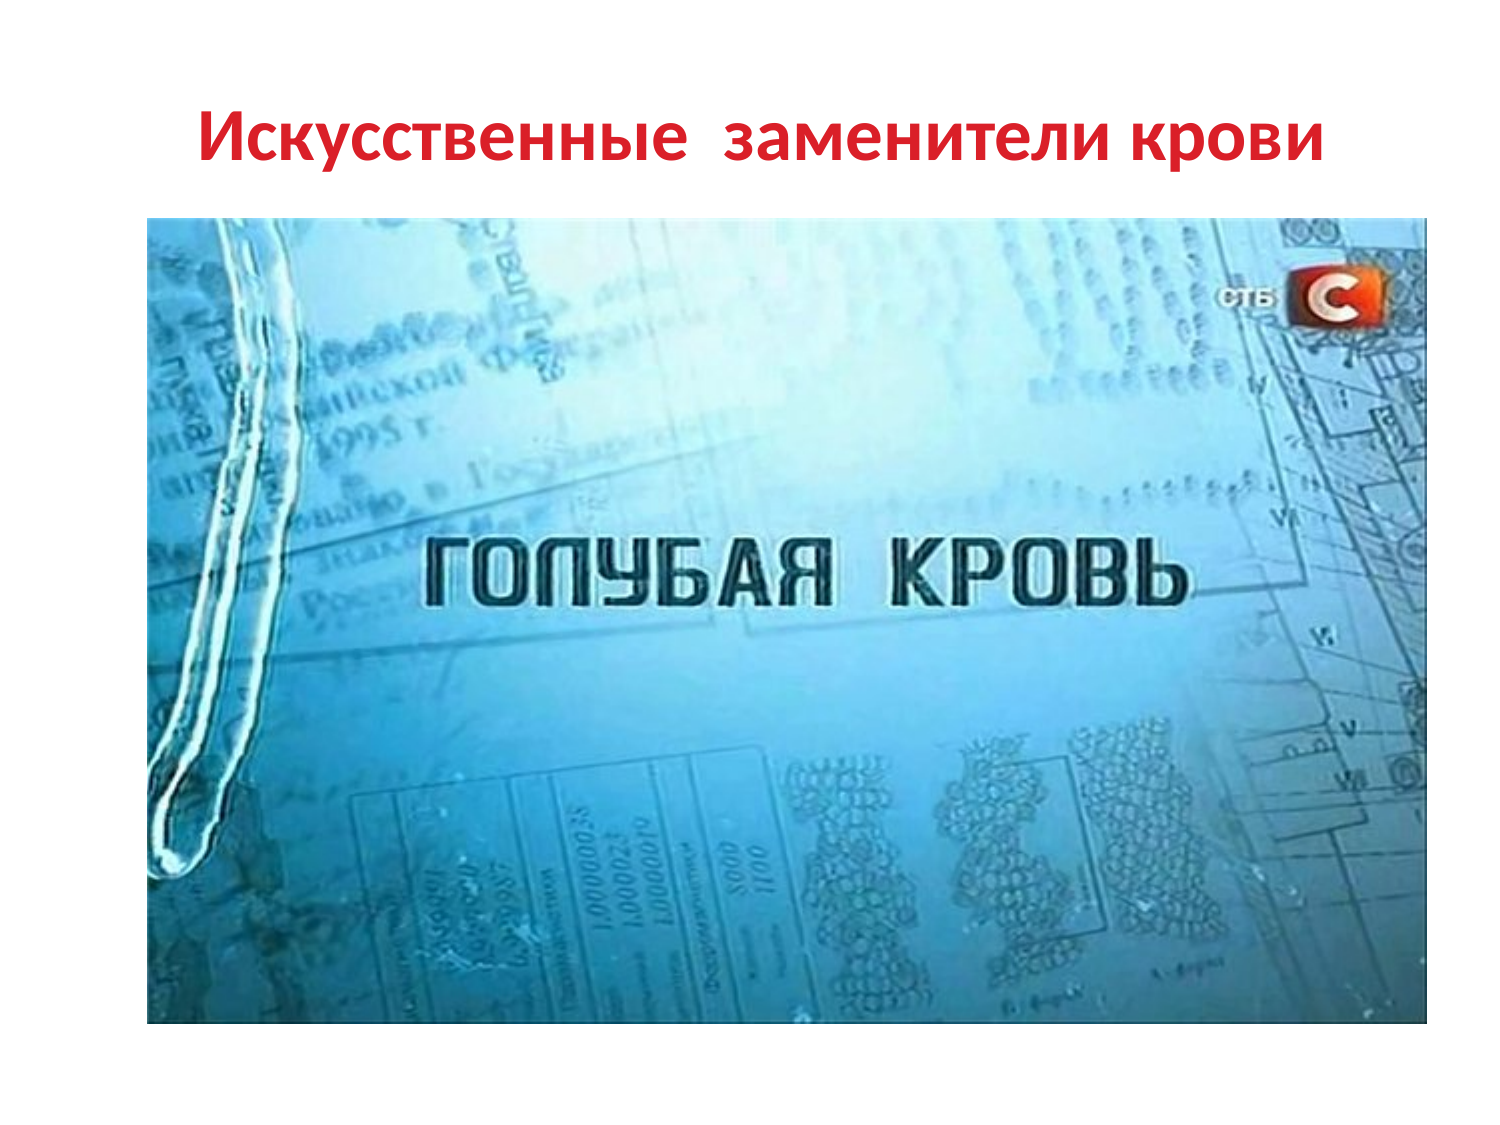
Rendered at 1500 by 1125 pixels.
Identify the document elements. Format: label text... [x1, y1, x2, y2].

picture [147, 218, 1427, 1024]
text_box Искусственные заменители крови [182, 78, 1400, 183]
